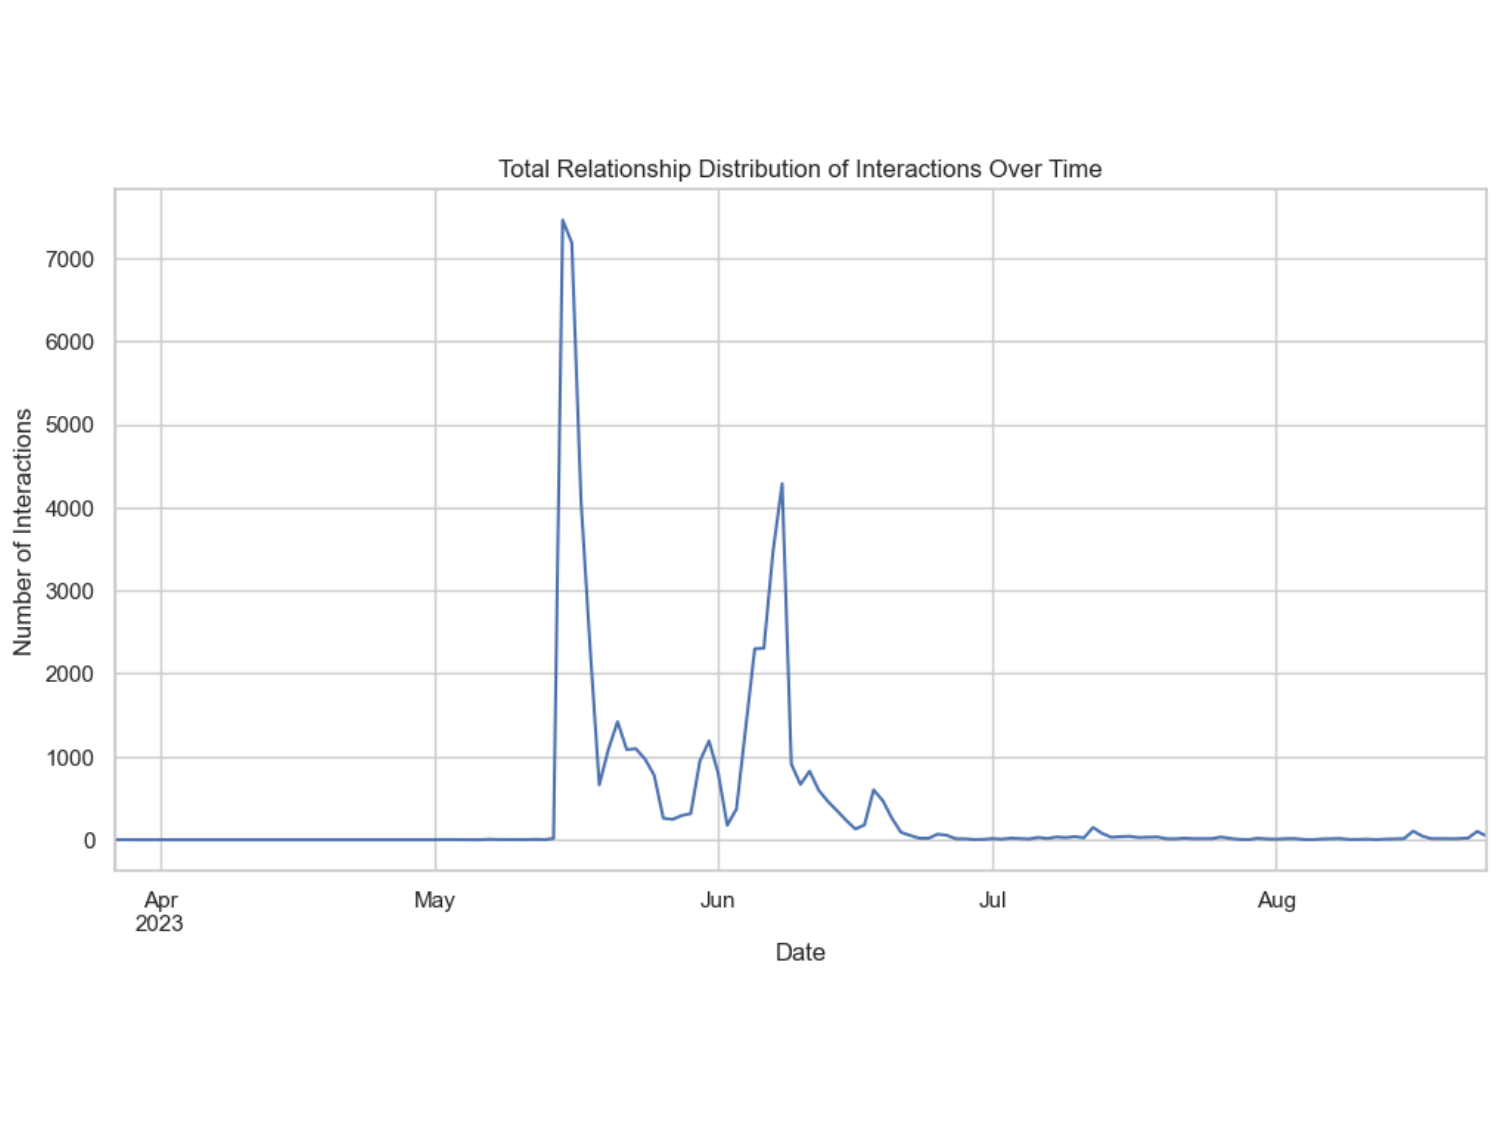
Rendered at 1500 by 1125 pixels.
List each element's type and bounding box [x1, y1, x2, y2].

picture [0, 144, 1500, 981]
